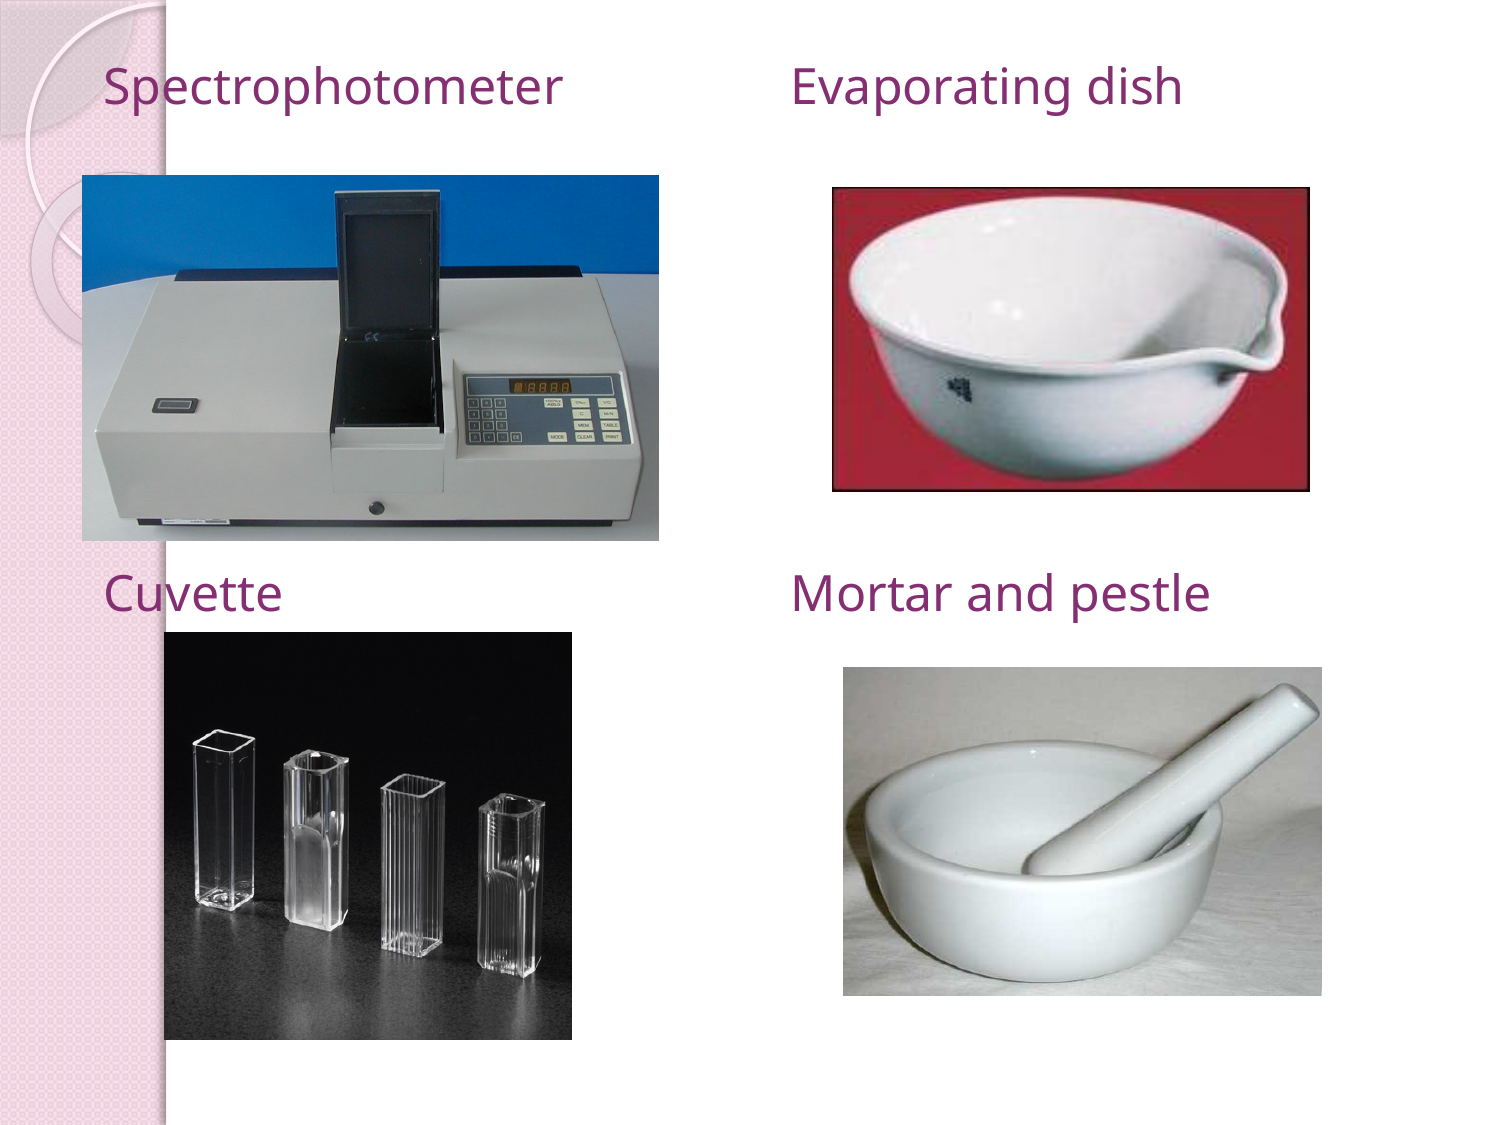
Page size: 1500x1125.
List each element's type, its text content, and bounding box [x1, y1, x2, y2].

picture [831, 187, 1310, 492]
list Spectrophotometer Cuvette [75, 46, 738, 1005]
picture [843, 667, 1322, 997]
picture [81, 175, 659, 541]
list Evaporating dish Mortar and pestle [762, 46, 1425, 1005]
picture [163, 632, 572, 1040]
